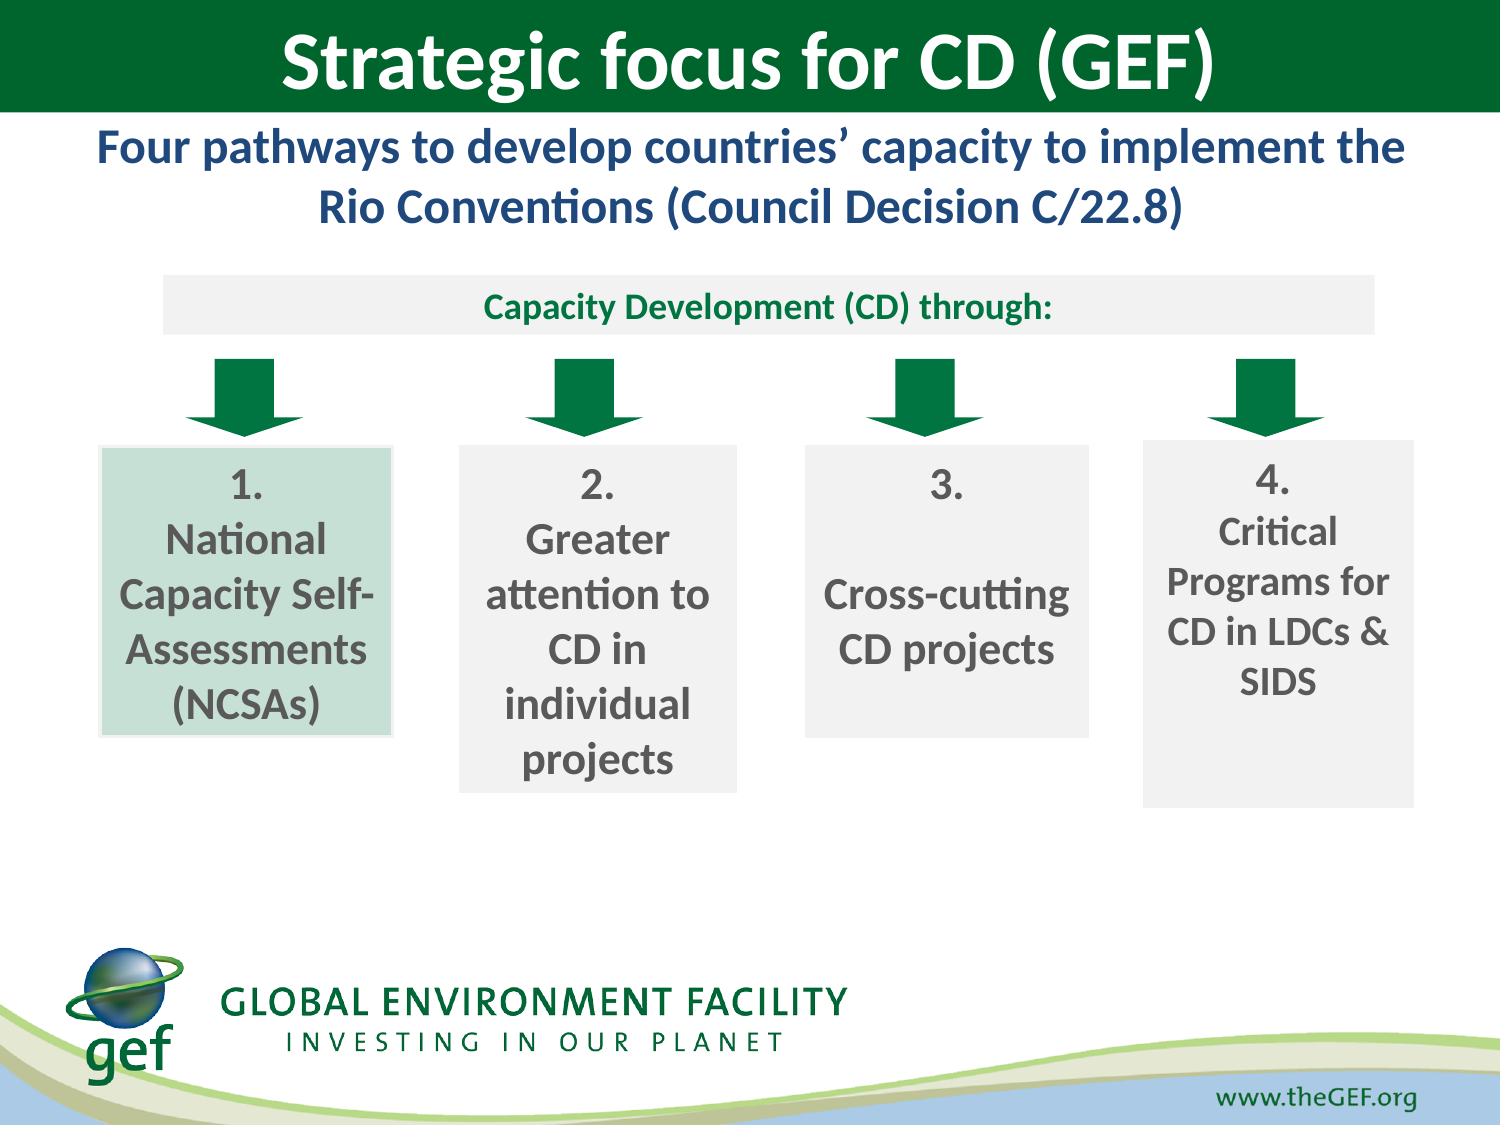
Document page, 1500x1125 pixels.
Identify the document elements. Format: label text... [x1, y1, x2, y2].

text_box Strategic focus for CD (GEF) [0, 0, 1500, 113]
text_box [99, 274, 1413, 811]
title GEF STRATEGIC APPROACH TO CAPACITY BUILDING Four pathways to develop countries’ capacity to implement the Rio Conventions (Council Decision C/22.8) [76, 113, 1427, 238]
picture [0, 920, 1500, 1125]
